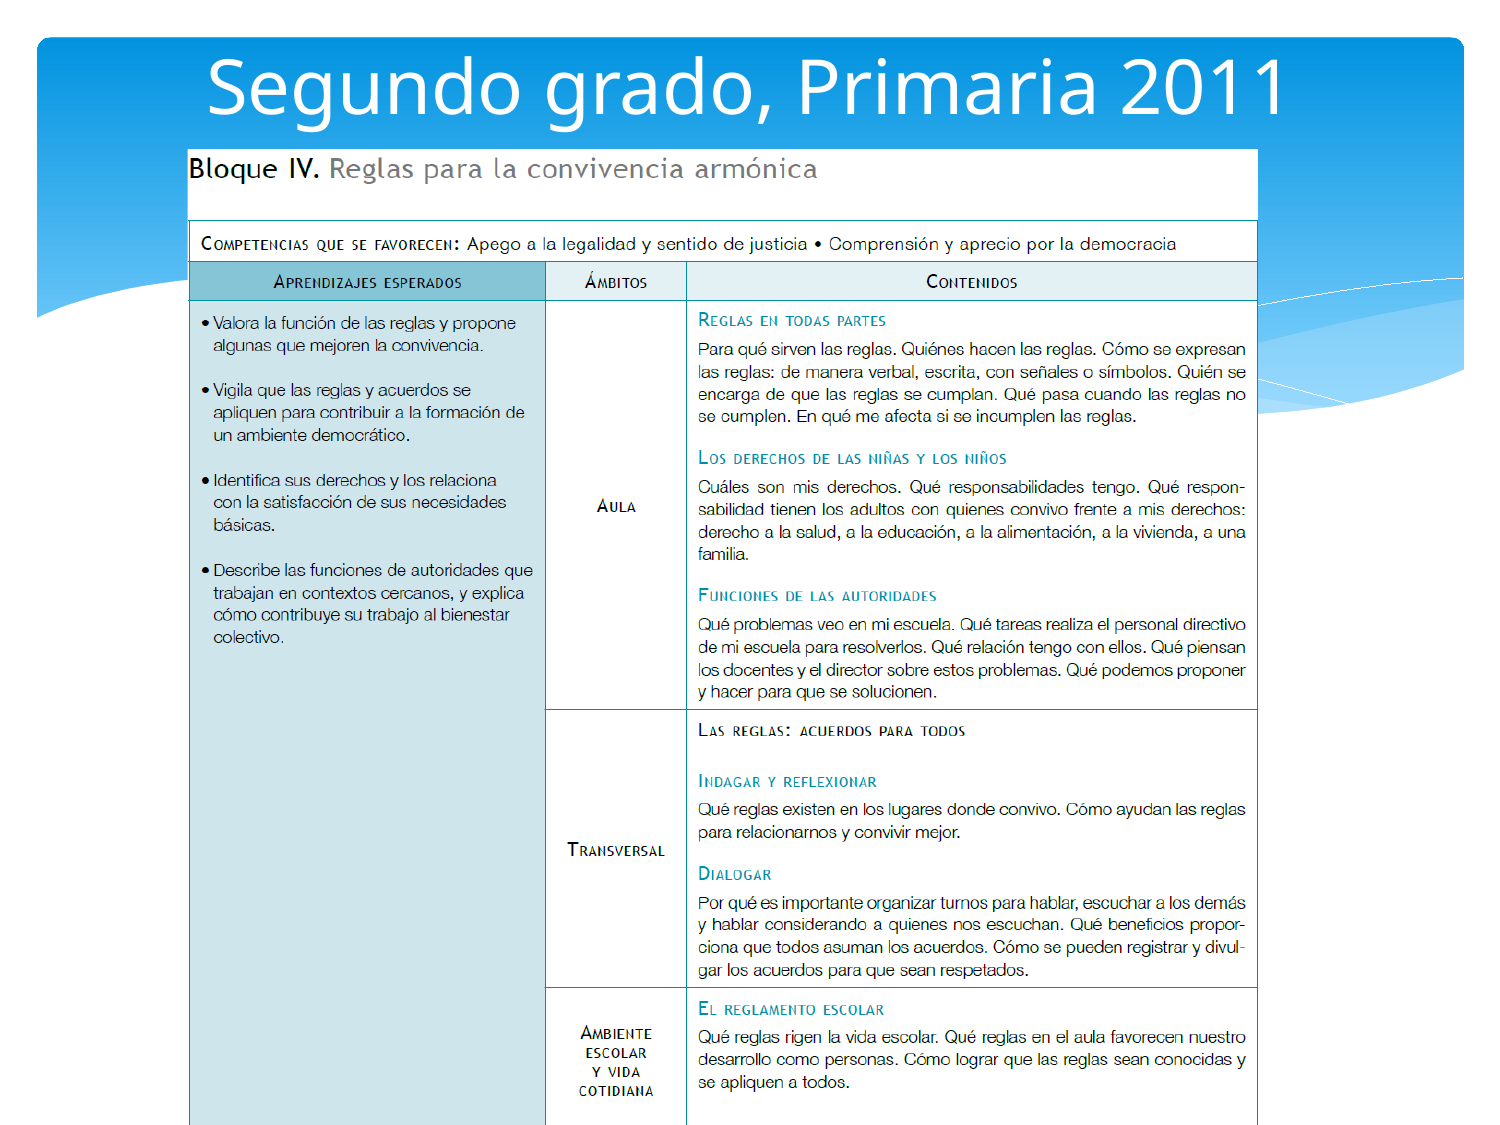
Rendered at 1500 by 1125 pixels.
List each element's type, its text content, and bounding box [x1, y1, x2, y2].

title Segundo grado, Primaria 2011 [75, 30, 1425, 138]
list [187, 148, 1259, 1125]
